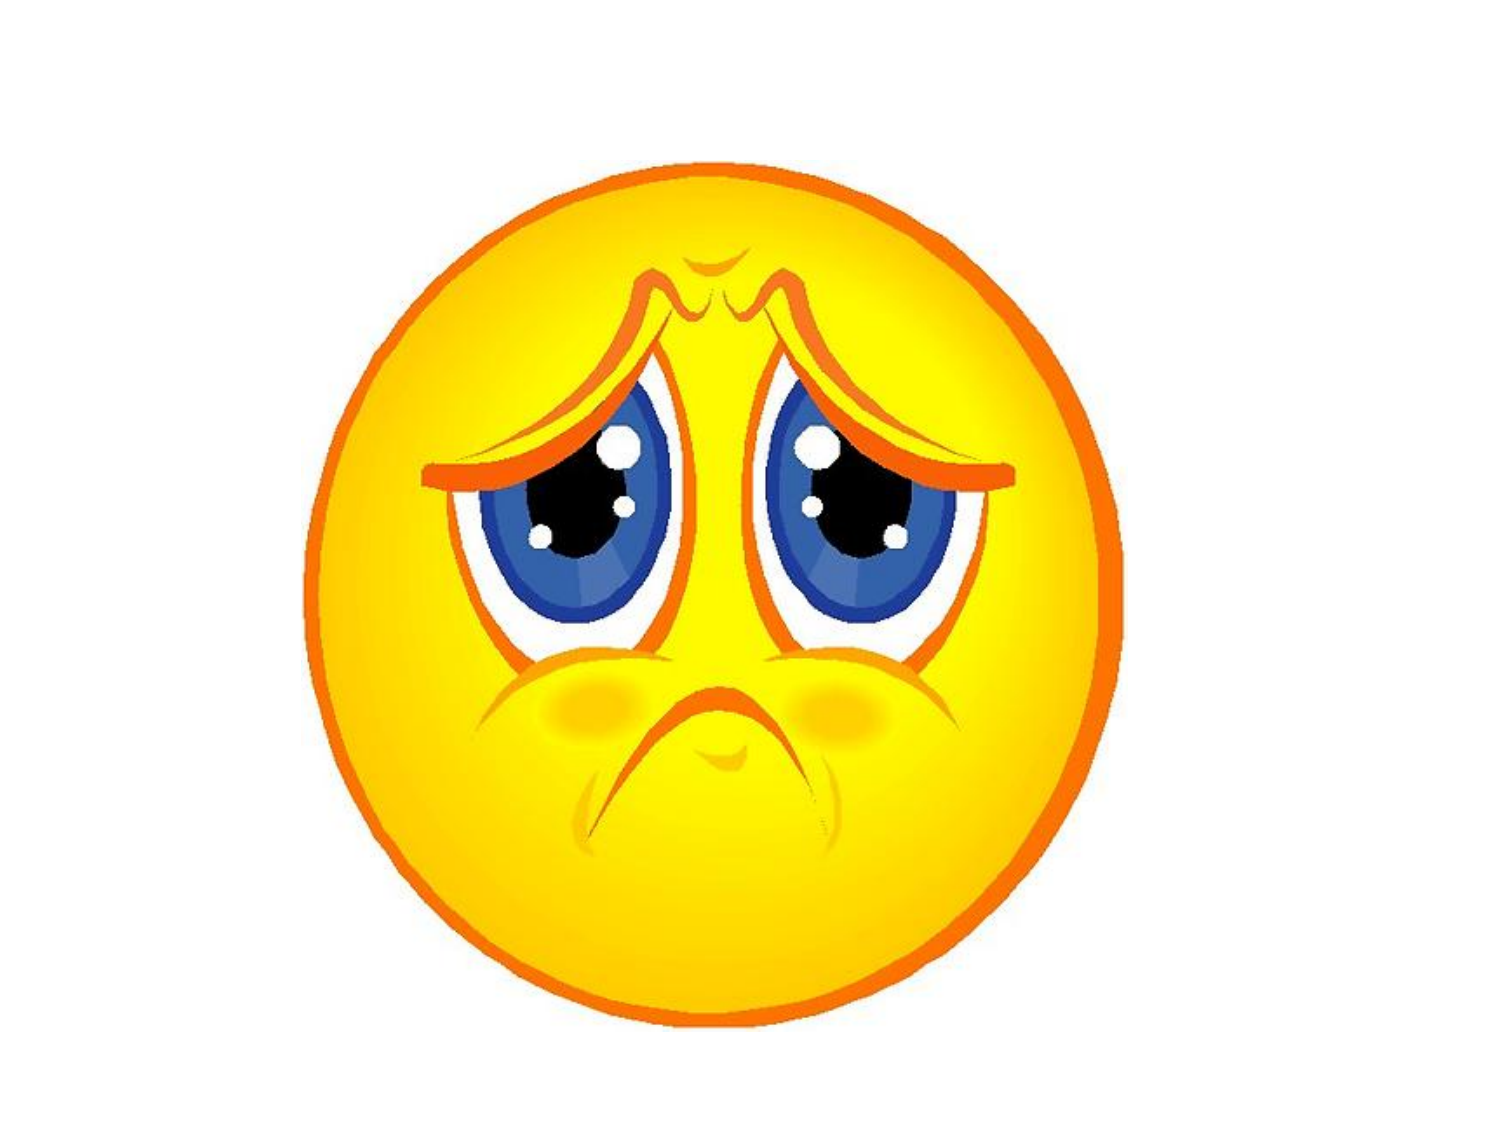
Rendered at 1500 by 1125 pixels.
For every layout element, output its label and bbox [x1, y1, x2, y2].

picture [300, 160, 1129, 1032]
